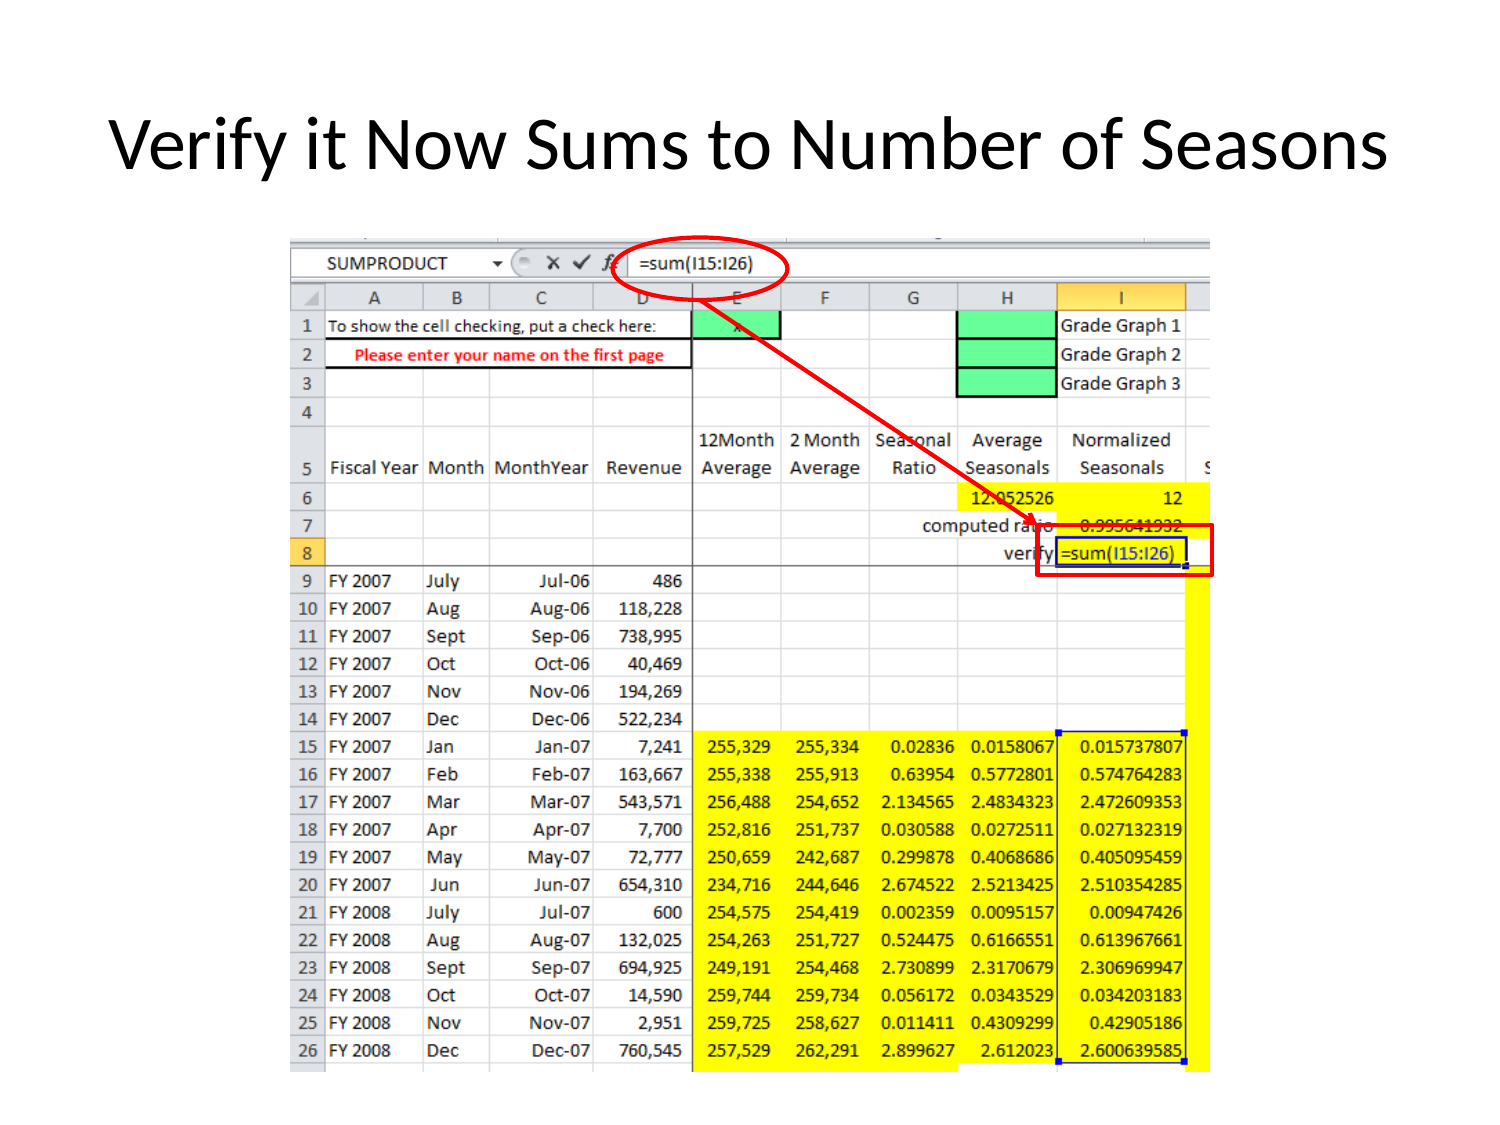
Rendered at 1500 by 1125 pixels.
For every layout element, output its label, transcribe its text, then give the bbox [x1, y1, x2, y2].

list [290, 238, 1210, 1073]
title Verify it Now Sums to Number of Seasons [75, 45, 1425, 233]
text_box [699, 299, 1038, 526]
